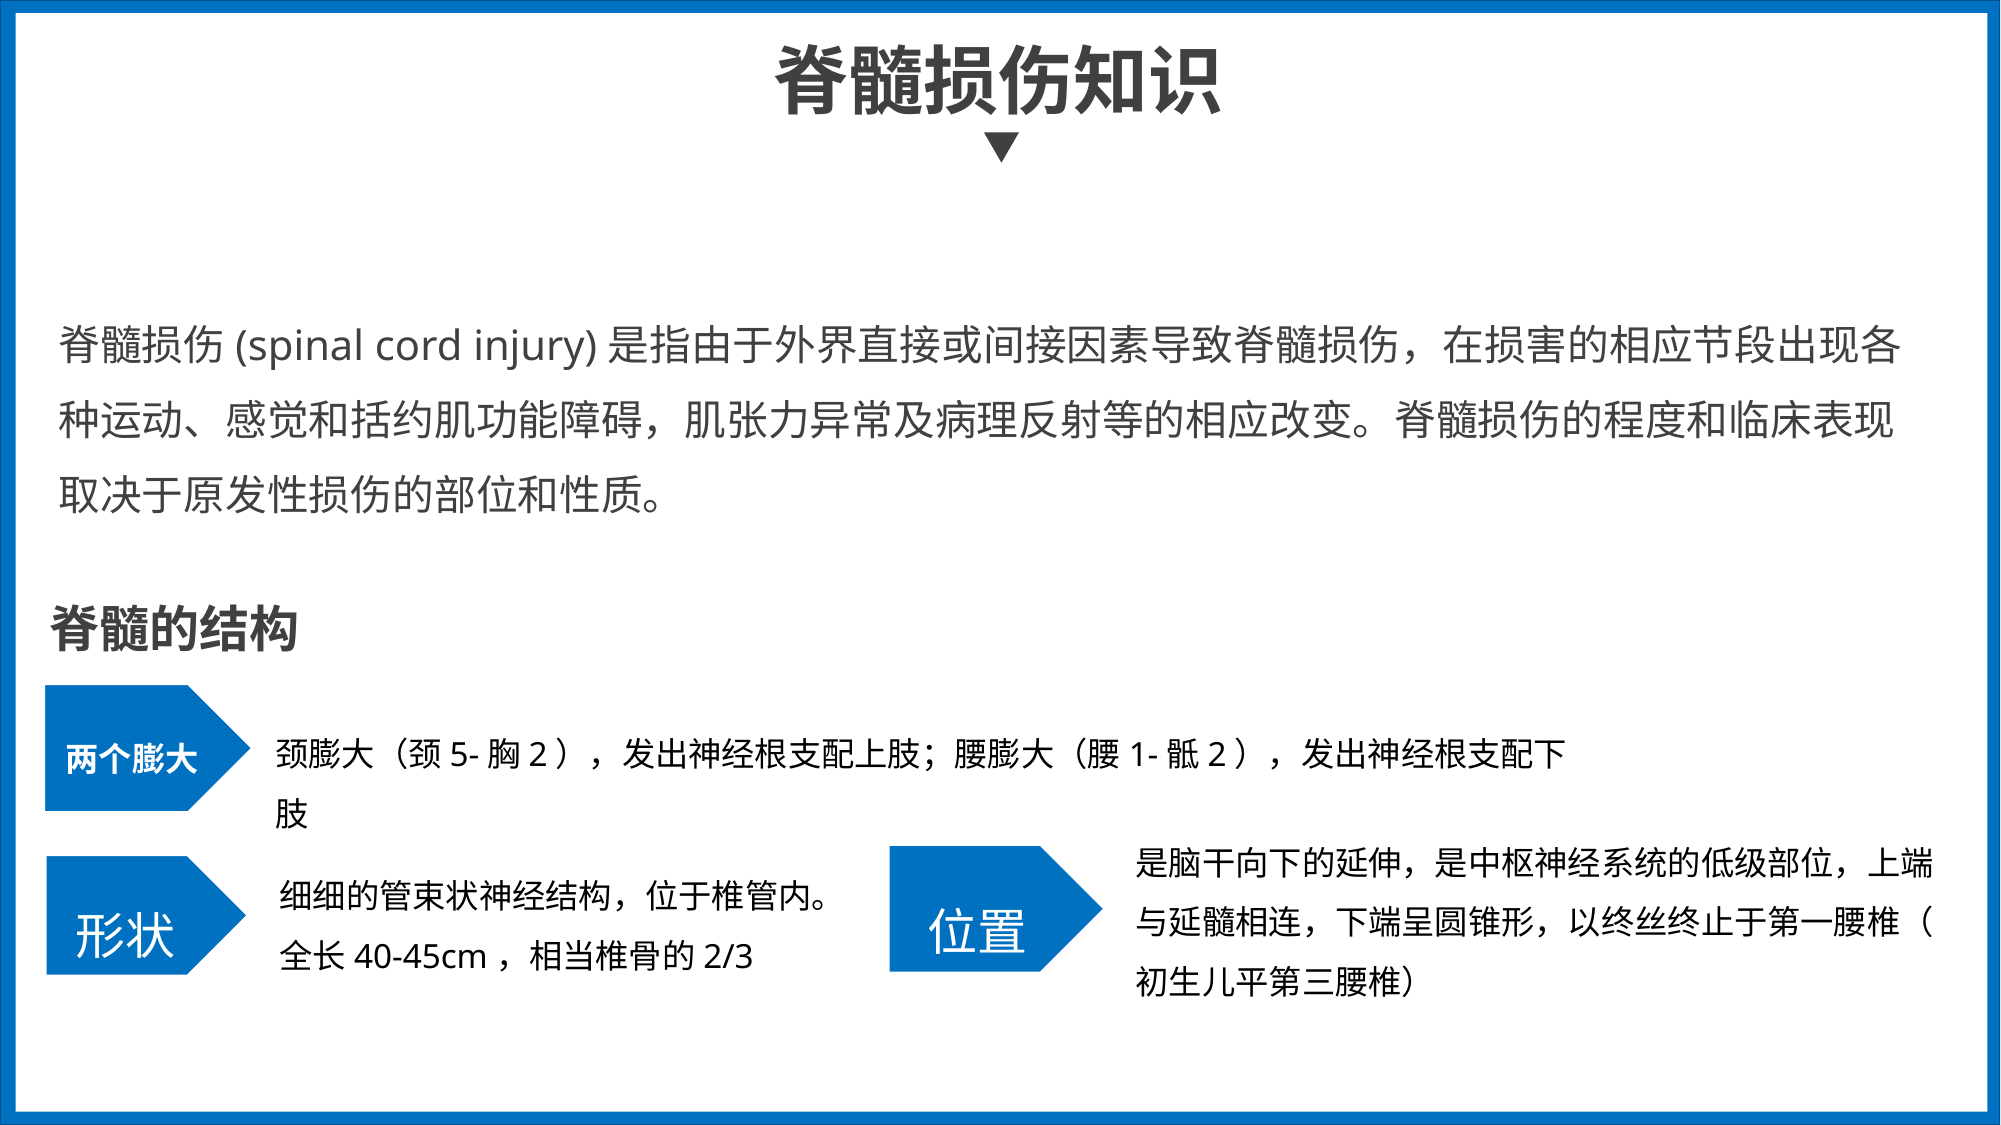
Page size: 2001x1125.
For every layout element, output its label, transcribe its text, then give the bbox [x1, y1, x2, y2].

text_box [886, 814, 1964, 1007]
text_box 脊髓损伤(spinal cord injury)是指由于外界直接或间接因素导致脊髓损伤，在损害的相应节段出现各种运动、感觉和括约肌功能障碍，肌张力异常及病理反射等的相应改变。脊髓损伤的程度和临床表现取决于原发性损伤的部位和性质。 [43, 285, 1943, 520]
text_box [41, 682, 1593, 837]
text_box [43, 847, 886, 979]
text_box 脊髓的结构 [34, 546, 369, 679]
